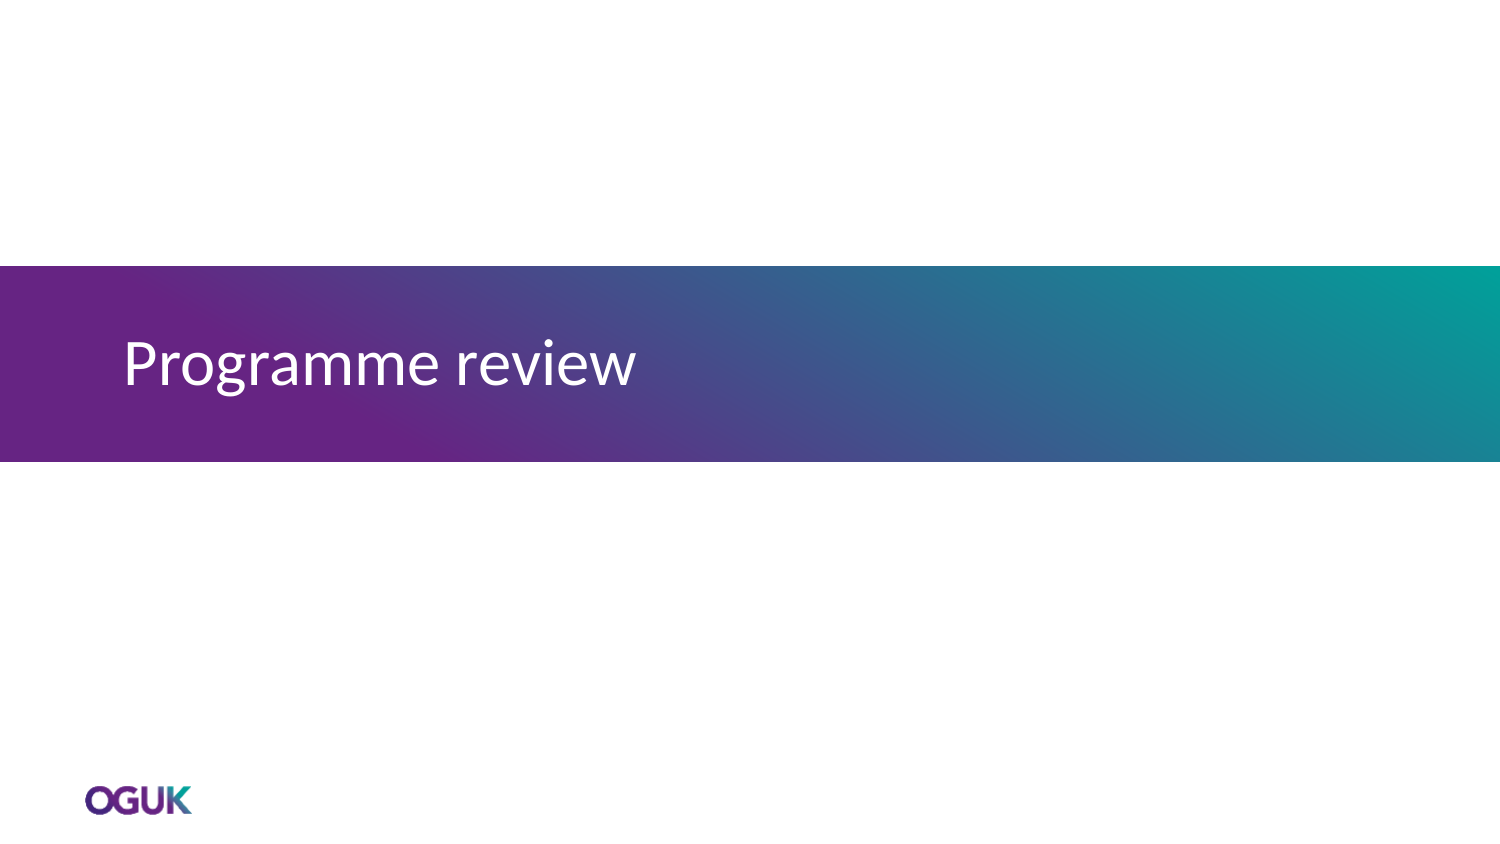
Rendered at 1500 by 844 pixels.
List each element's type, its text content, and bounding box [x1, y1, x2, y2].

picture [76, 778, 200, 822]
title Programme review [123, 266, 1412, 462]
